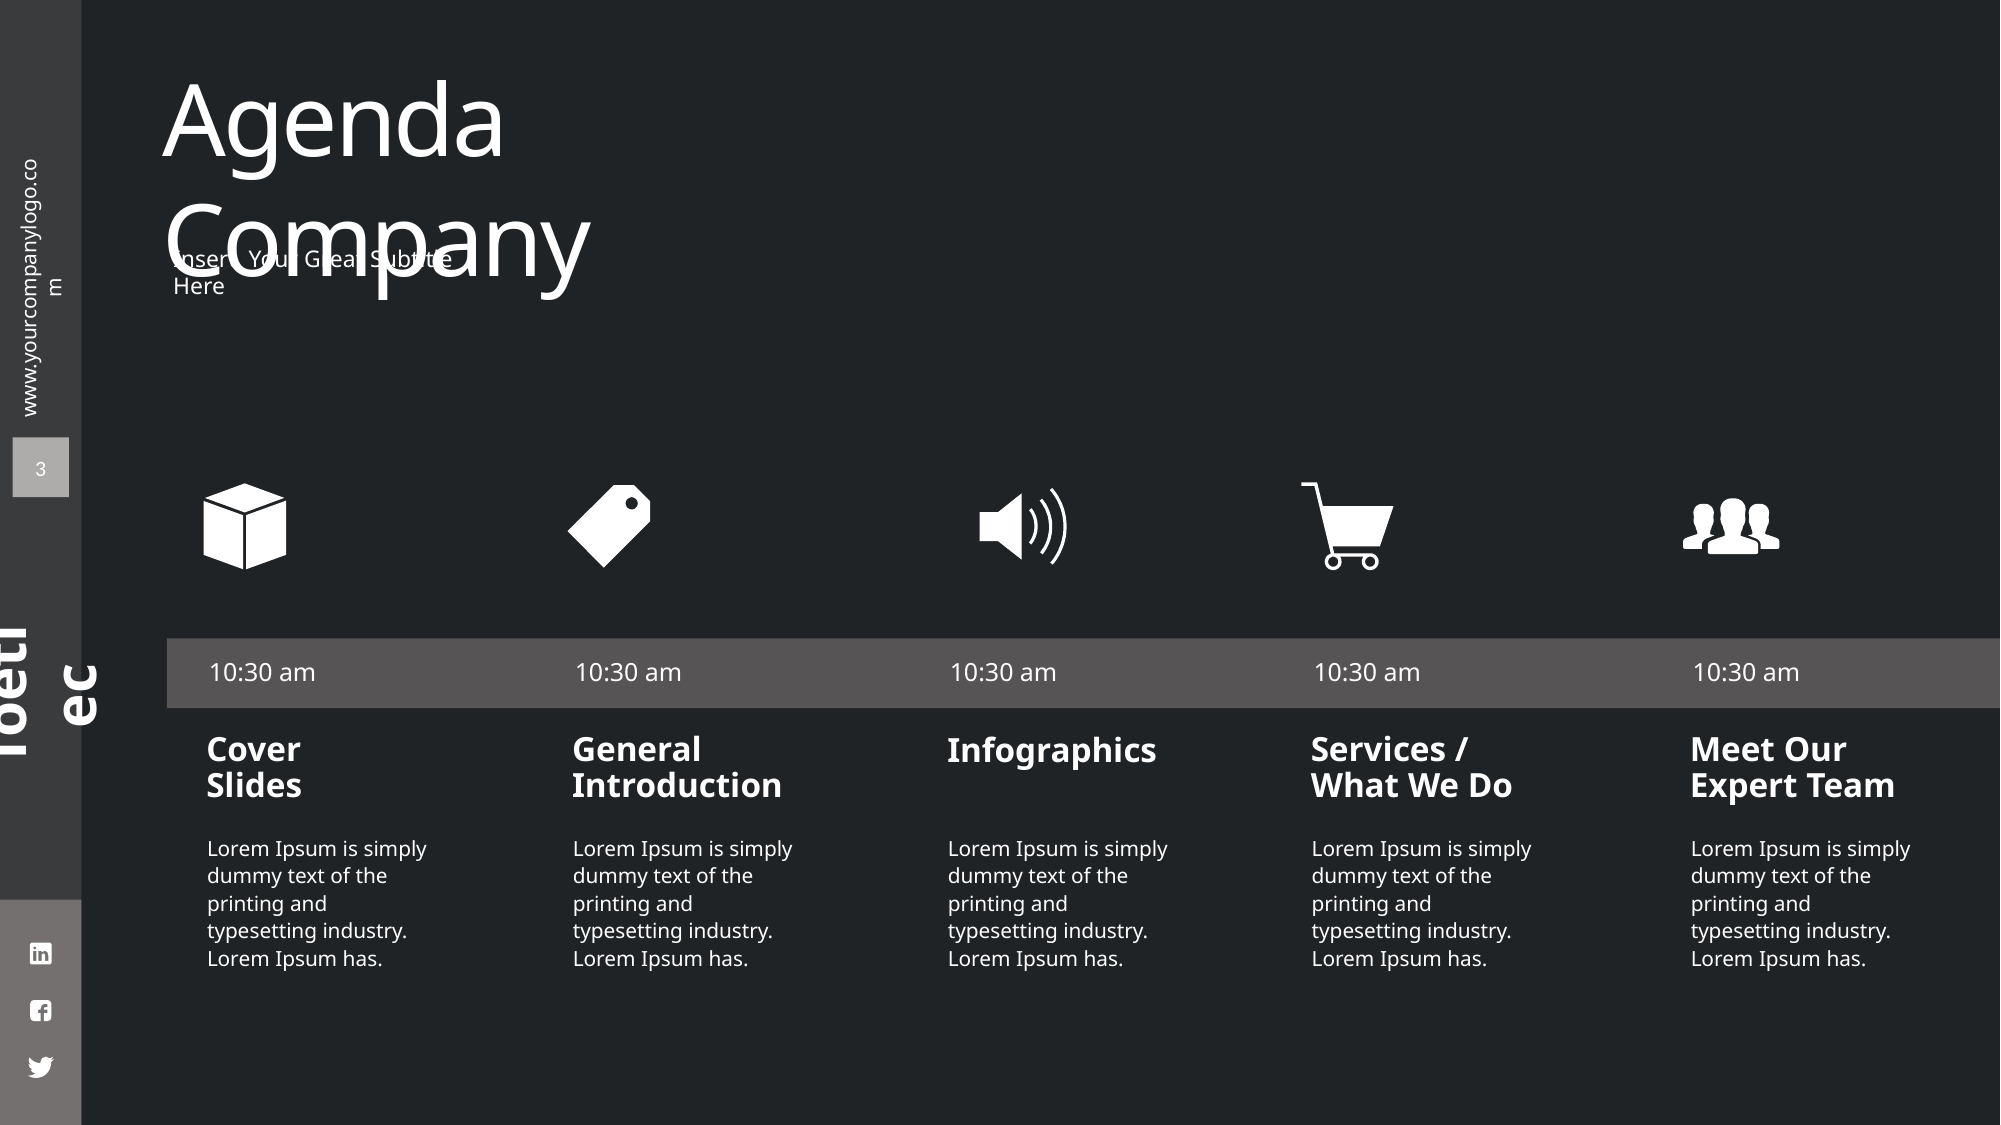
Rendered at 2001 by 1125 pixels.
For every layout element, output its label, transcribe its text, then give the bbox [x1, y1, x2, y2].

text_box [979, 487, 1067, 565]
text_box Infographics [932, 711, 1187, 793]
text_box 10:30 am [1688, 649, 1886, 691]
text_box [1683, 498, 1780, 555]
text_box Lorem Ipsum is simply dummy text of the printing and typesetting industry. Lorem Ipsum has. [1686, 828, 1925, 975]
slide_number 3 [12, 437, 69, 498]
text_box Lorem Ipsum is simply dummy text of the printing and typesetting industry. Lorem Ipsum has. [943, 828, 1183, 975]
text_box 10:30 am [570, 649, 768, 691]
text_box Services / What We Do [1295, 728, 1550, 810]
text_box Cover Slides [191, 728, 445, 810]
text_box 10:30 am [945, 649, 1143, 691]
text_box Lorem Ipsum is simply dummy text of the printing and typesetting industry. Lorem Ipsum has. [202, 828, 442, 975]
text_box Lorem Ipsum is simply dummy text of the printing and typesetting industry. Lorem Ipsum has. [1307, 828, 1546, 975]
text_box Insert Your Great Subtitle Here [158, 237, 512, 307]
text_box 10:30 am [204, 649, 402, 691]
text_box 10:30 am [1309, 649, 1507, 691]
text_box Agenda Company [147, 116, 677, 236]
text_box [567, 485, 651, 568]
text_box [1301, 482, 1394, 571]
text_box Lorem Ipsum is simply dummy text of the printing and typesetting industry. Lorem Ipsum has. [568, 828, 807, 975]
text_box [166, 637, 2000, 709]
text_box General Introduction [557, 728, 811, 810]
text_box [203, 483, 287, 570]
text_box Meet Our Expert Team [1674, 728, 1929, 810]
